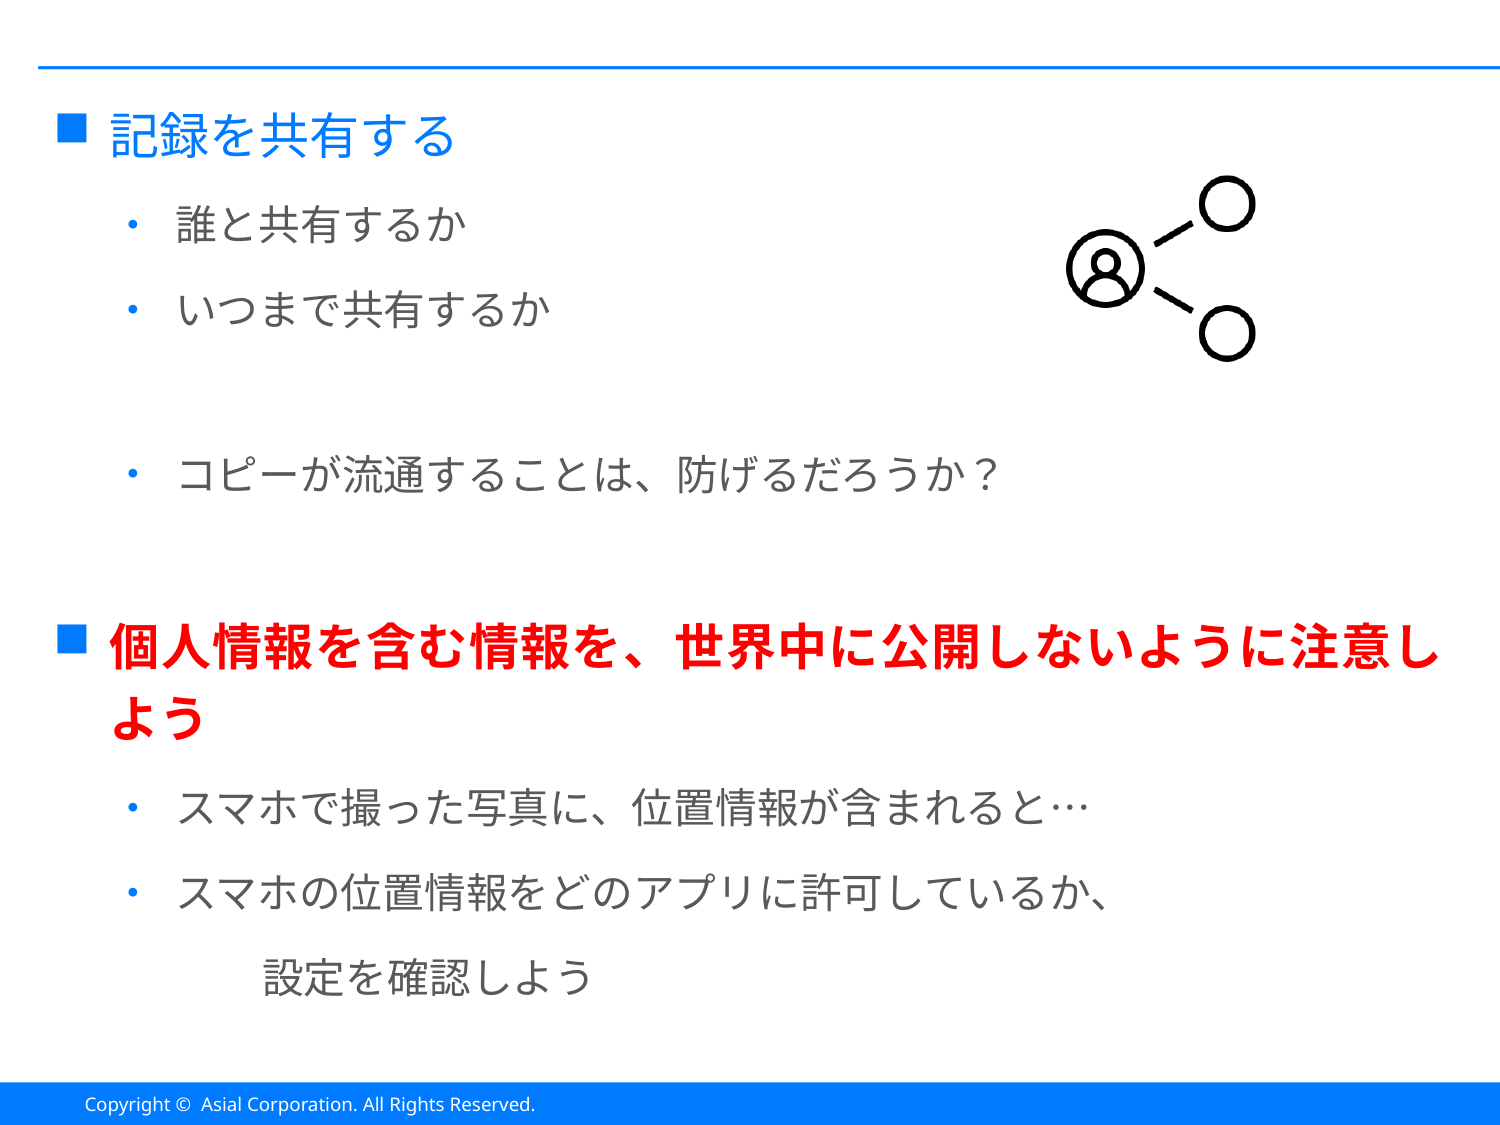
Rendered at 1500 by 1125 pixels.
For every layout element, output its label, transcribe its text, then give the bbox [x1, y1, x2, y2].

picture [1009, 112, 1312, 415]
list 記録を共有する 誰と共有するか いつまで共有するか コピーが流通することは、防げるだろうか？ 個人情報を含む情報を、世界中に公開しないように注意しよう スマホで撮った写真に、位置情報が含まれると… スマホの位置情報をどのアプリに許可しているか、 設定を確認しよう [38, 84, 1459, 988]
